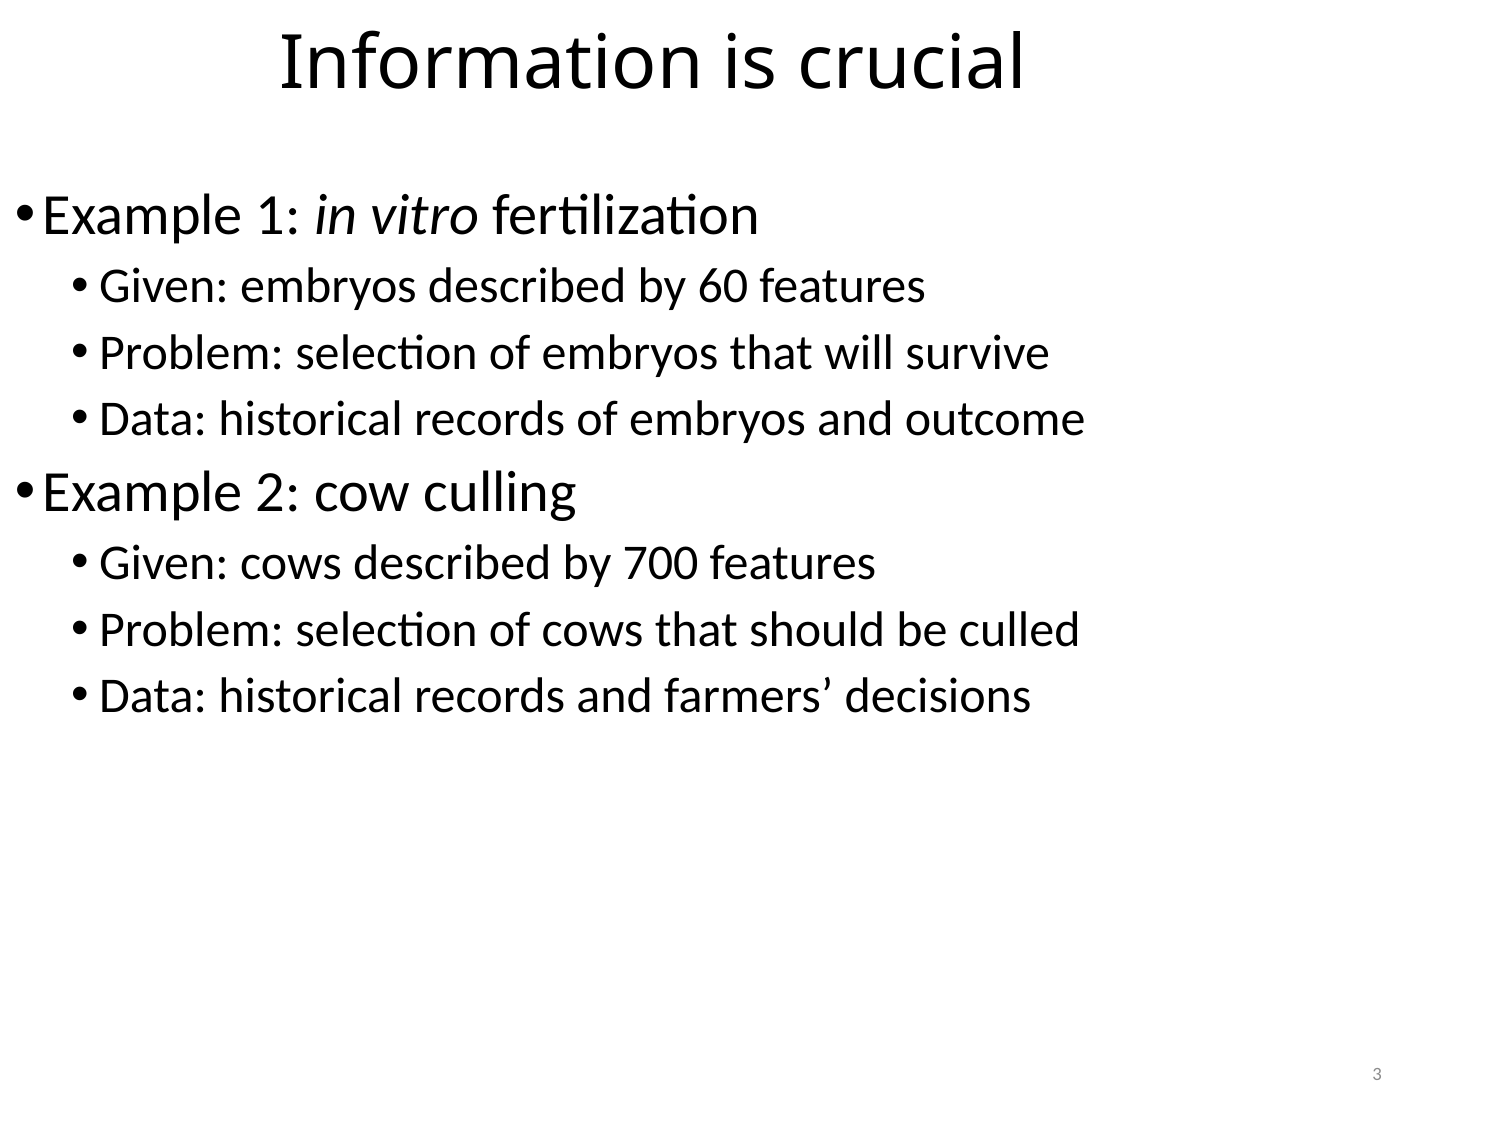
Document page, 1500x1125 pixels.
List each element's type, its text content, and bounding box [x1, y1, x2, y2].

list Example 1: in vitro fertilization Given: embryos described by 60 features Problem: selection of embryos that will survive Data: historical records of embryos and outcome Example 2: cow culling Given: cows described by 700 features Problem: selection of cows that should be culled Data: historical records and farmers’ decisions [0, 177, 1350, 830]
title Information is crucial [245, 0, 1500, 159]
slide_number 3 [1059, 1042, 1397, 1103]
